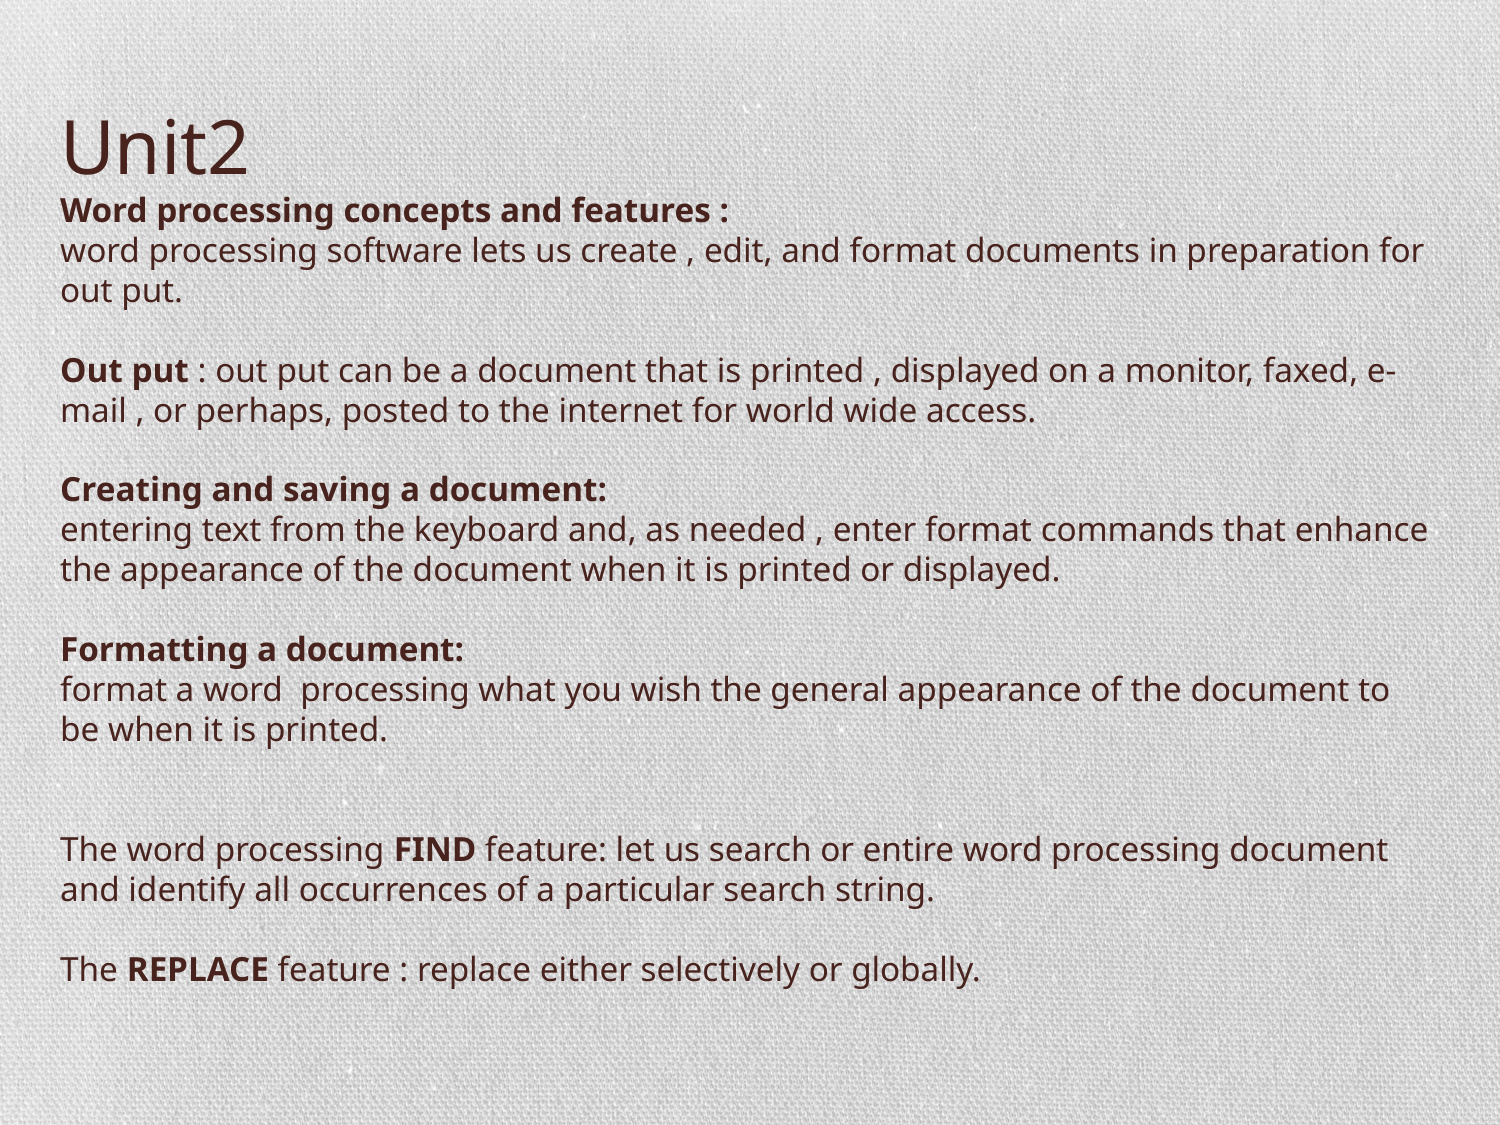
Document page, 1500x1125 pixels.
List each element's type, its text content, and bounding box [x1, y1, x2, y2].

title Unit2 Word processing concepts and features : word processing software lets us create , edit, and format documents in preparation for out put. Out put : out put can be a document that is printed , displayed on a monitor, faxed, e-mail , or perhaps, posted to the internet for world wide access. Creating and saving a document: entering text from the keyboard and, as needed , enter format commands that enhance the appearance of the document when it is printed or displayed. Formatting a document: format a word processing what you wish the general appearance of the document to be when it is printed. The word processing FIND feature: let us search or entire word processing document and identify all occurrences of a particular search string. The REPLACE feature : replace either selectively or globally. [45, 37, 1455, 1075]
